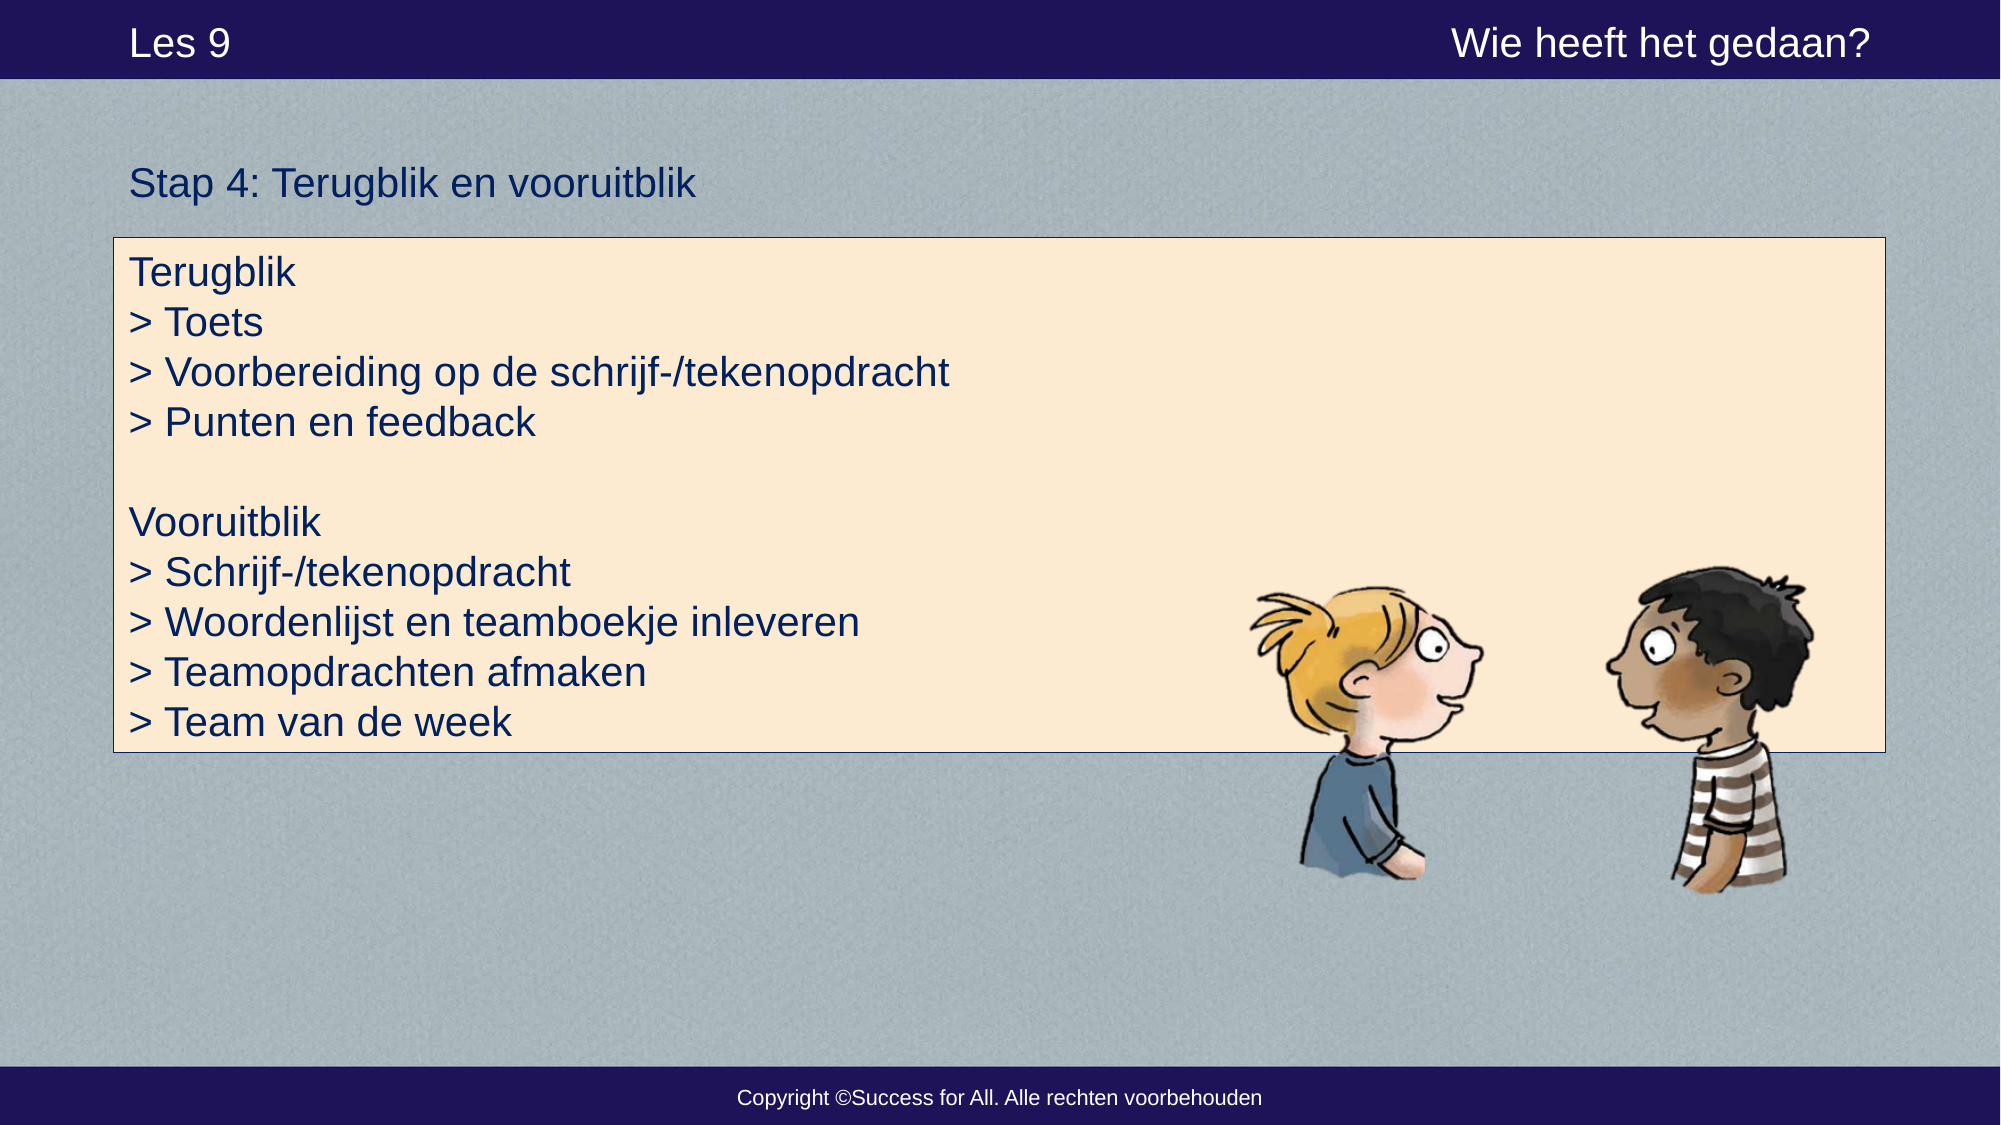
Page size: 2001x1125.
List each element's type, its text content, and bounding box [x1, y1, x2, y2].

text_box Copyright ©Success for All. Alle rechten voorbehouden [0, 1076, 2000, 1125]
text_box Les 9 [114, 8, 354, 73]
text_box Terugblik > Toets > Voorbereiding op de schrijf-/tekenopdracht > Punten en feedback Vooruitblik > Schrijf-/tekenopdracht > Woordenlijst en teamboekje inleveren > Teamopdrachten afmaken > Team van de week [113, 237, 1886, 753]
text_box Stap 4: Terugblik en vooruitblik [113, 148, 1635, 214]
text_box Wie heeft het gedaan? [999, 8, 1886, 73]
picture [0, 0, 2001, 1125]
